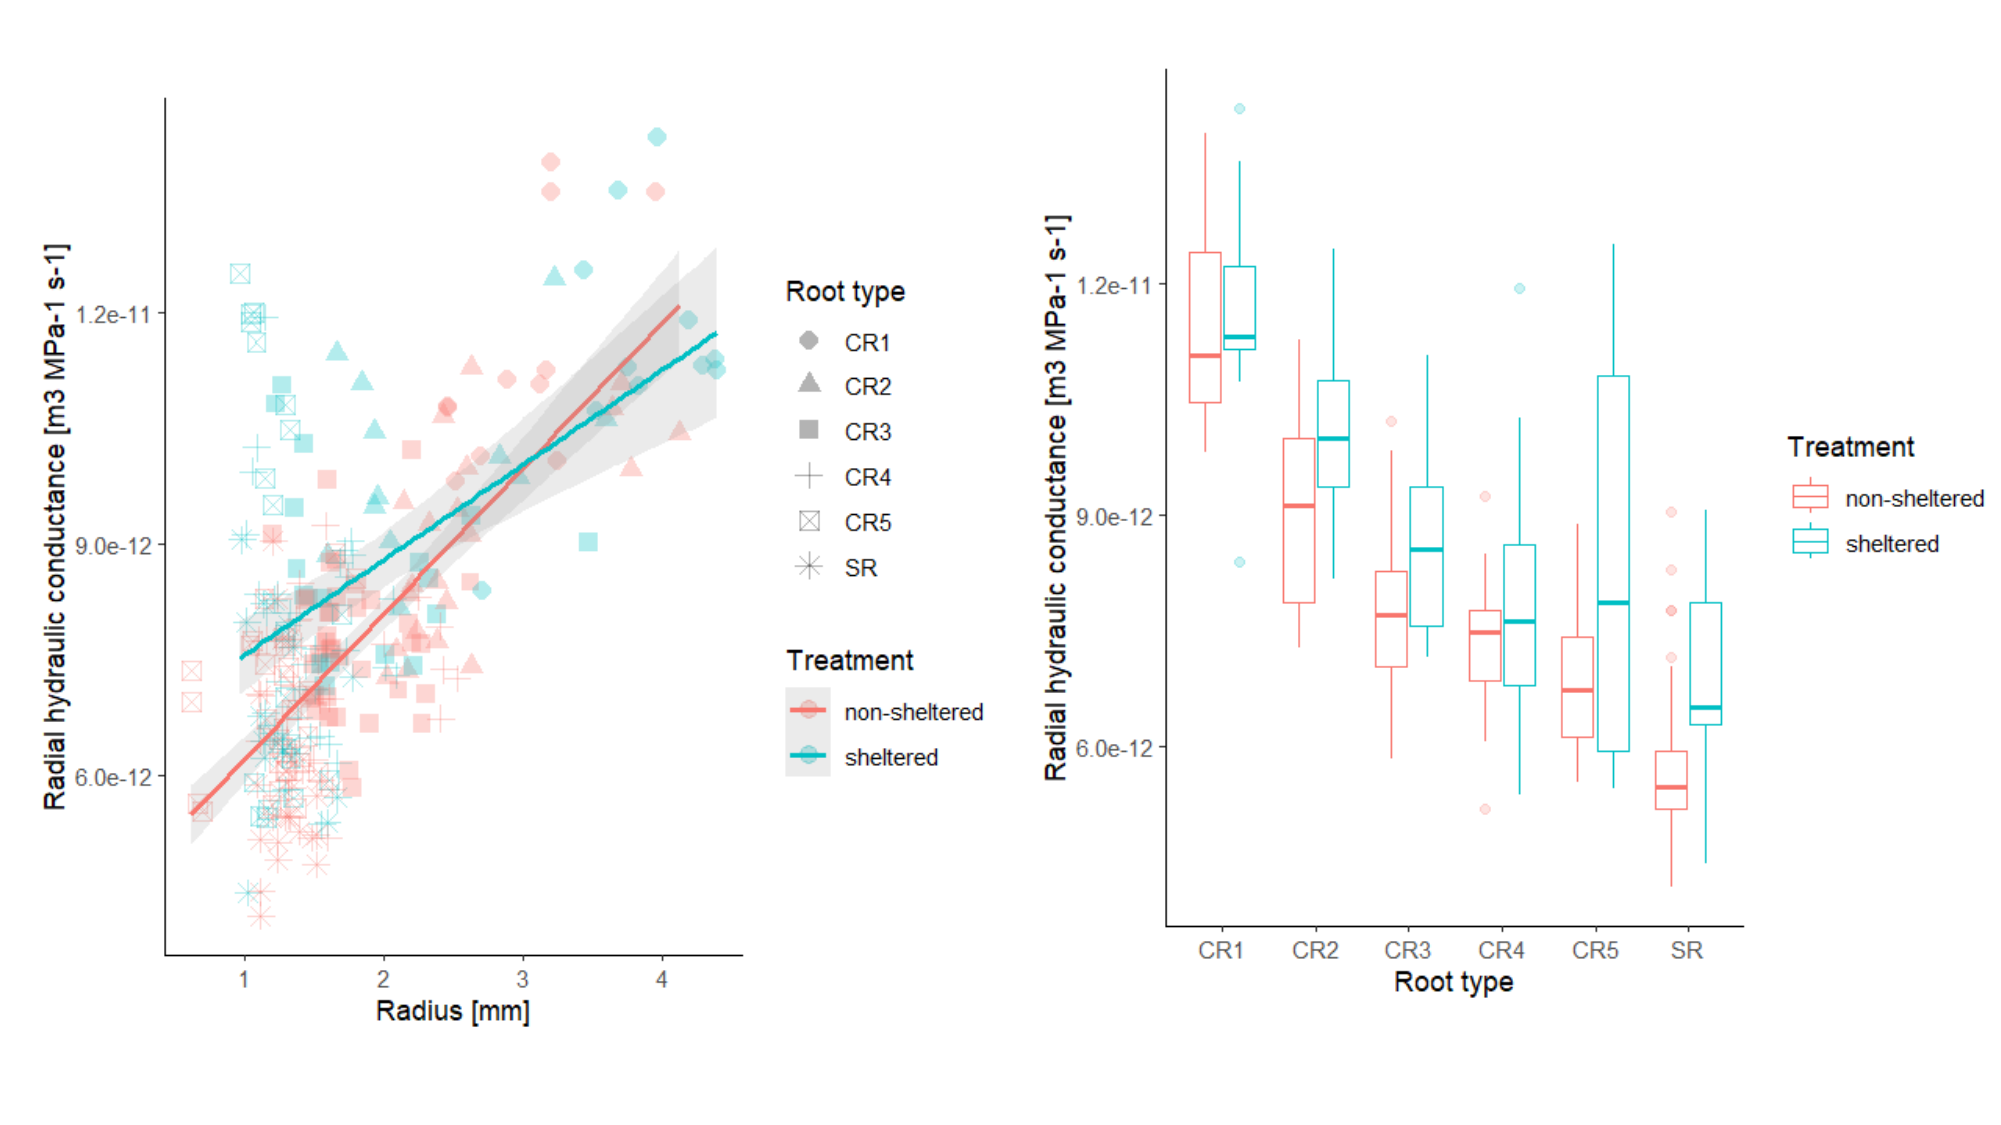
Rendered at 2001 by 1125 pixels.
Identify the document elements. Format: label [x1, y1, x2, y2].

picture [1028, 54, 2000, 1013]
picture [27, 83, 1015, 1042]
